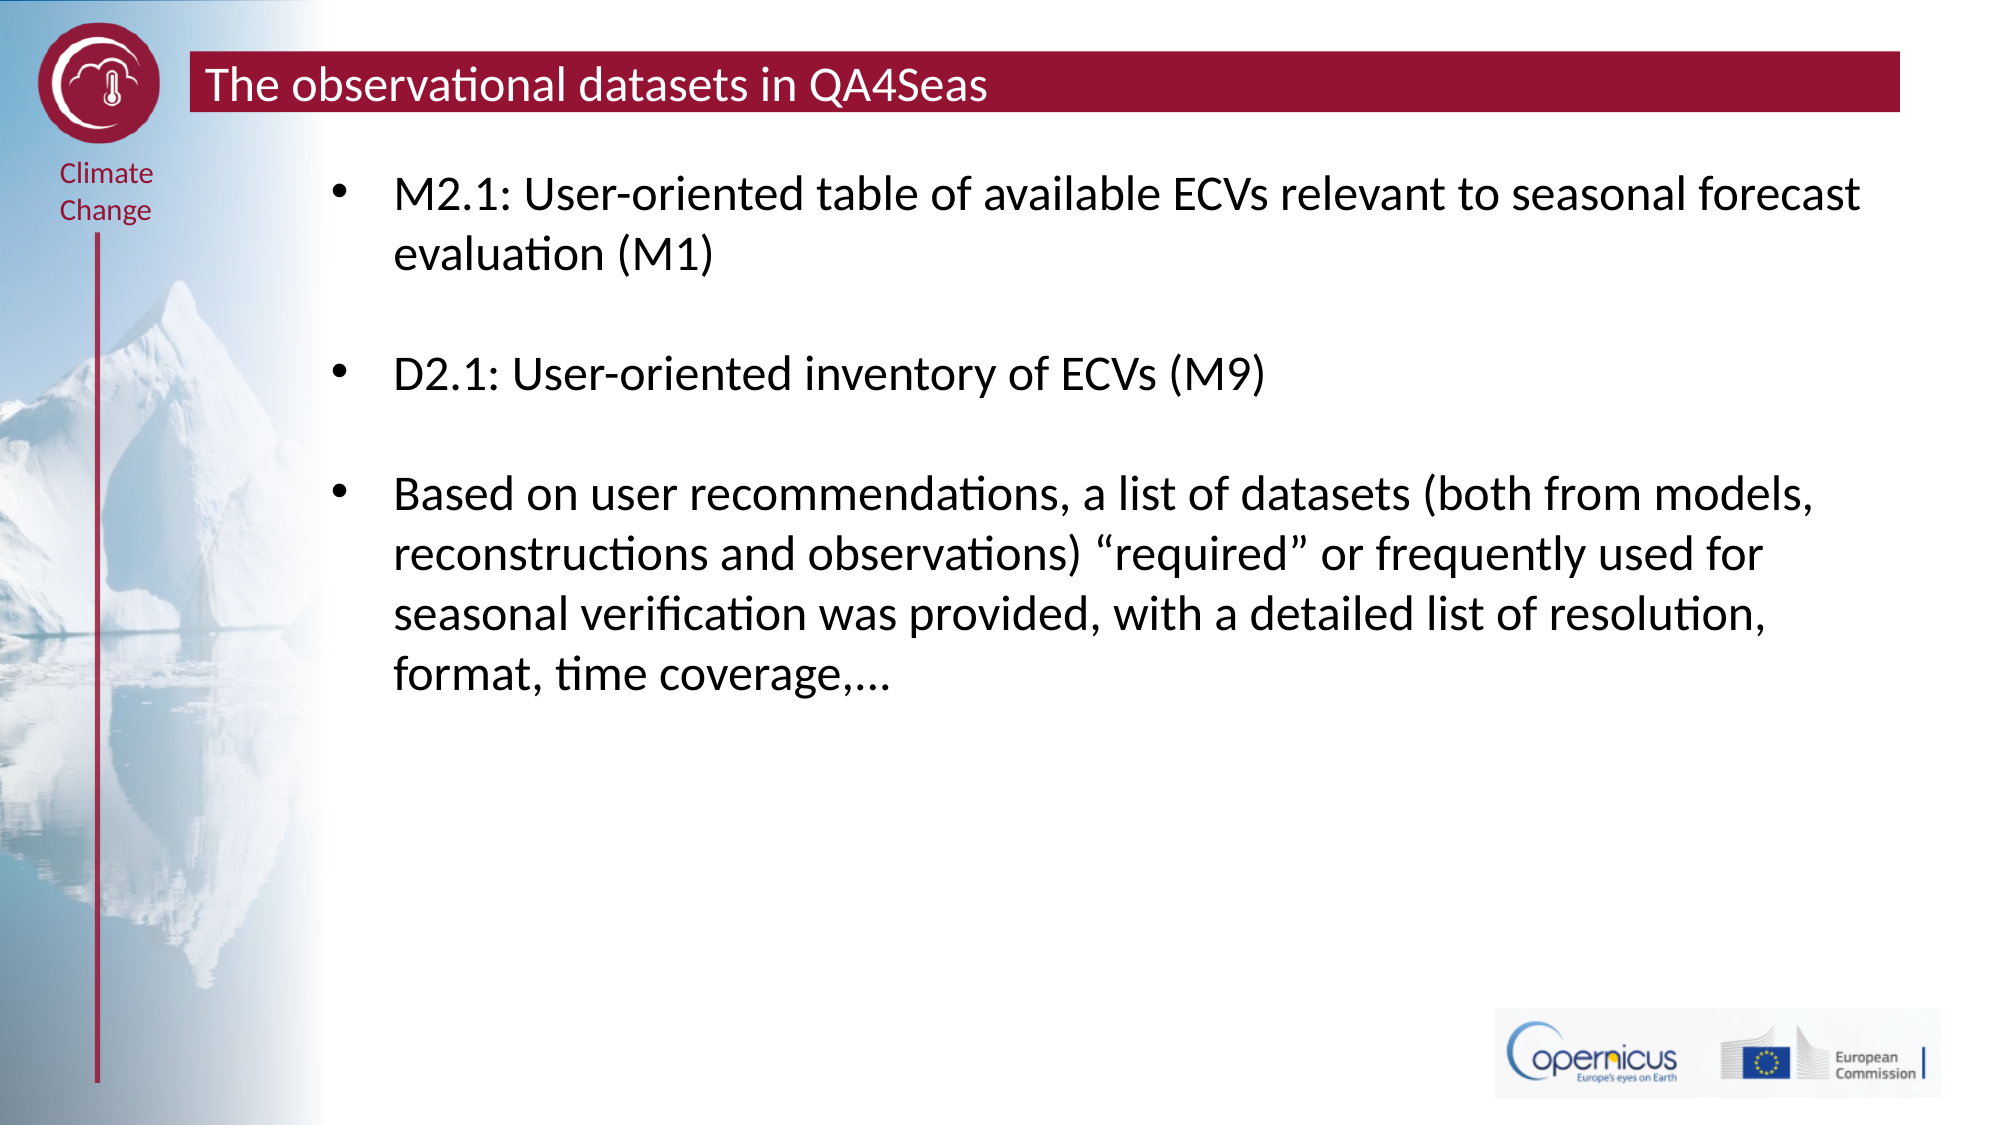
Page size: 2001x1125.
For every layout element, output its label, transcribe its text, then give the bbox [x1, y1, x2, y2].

picture [25, 4, 171, 154]
list M2.1: User-oriented table of available ECVs relevant to seasonal forecast evaluation (M1) D2.1: User-oriented inventory of ECVs (M9) Based on user recommendations, a list of datasets (both from models, reconstructions and observations) “required” or frequently used for seasonal verification was provided, with a detailed list of resolution, format, time coverage,... [303, 153, 1900, 990]
title The observational datasets in QA4Seas [189, 51, 1900, 113]
picture [1495, 1008, 1941, 1098]
